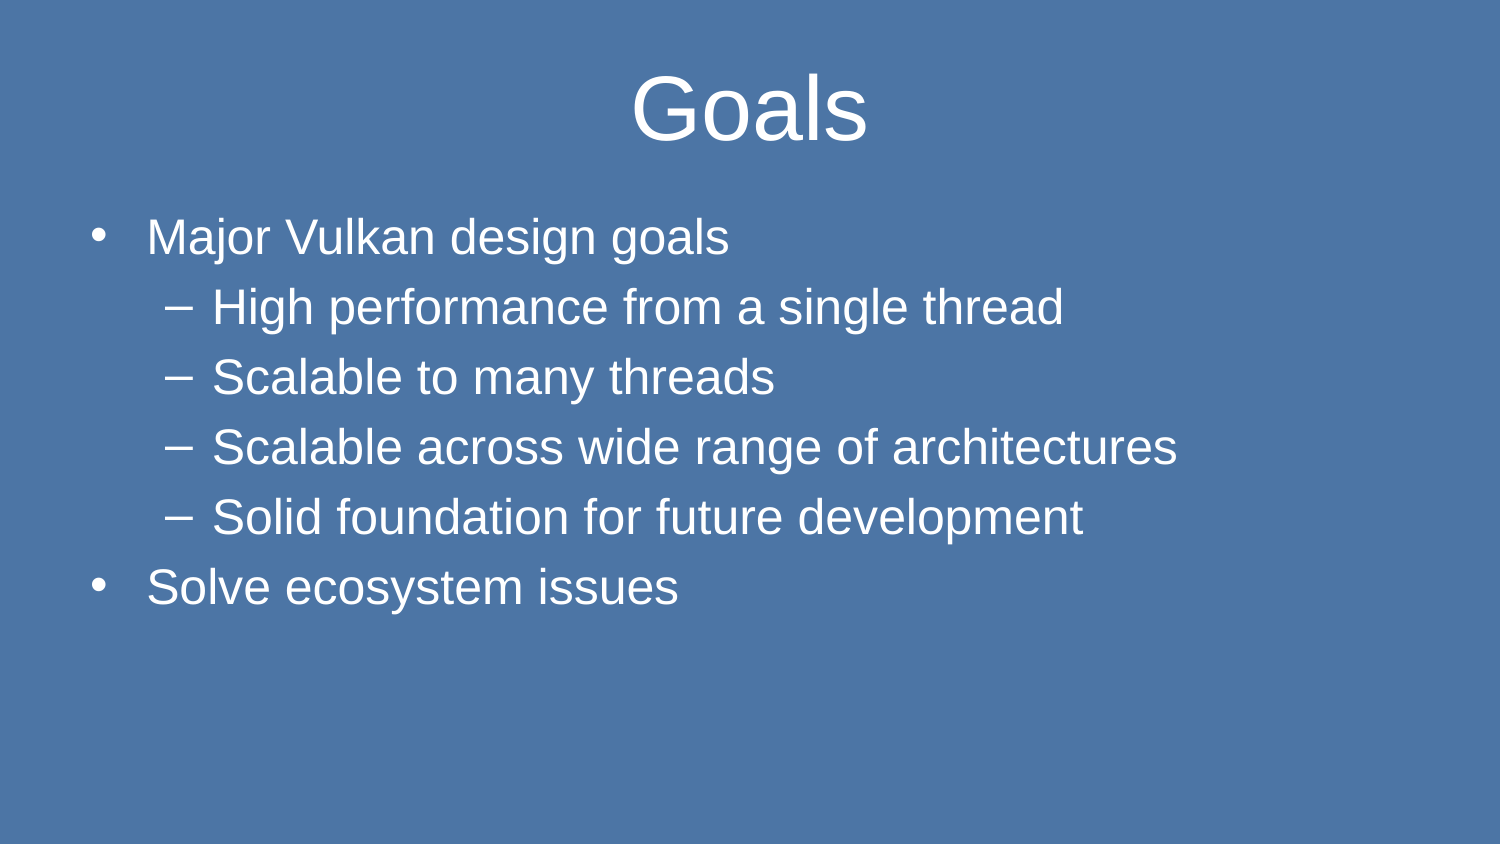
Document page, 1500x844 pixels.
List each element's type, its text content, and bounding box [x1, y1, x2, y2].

list Major Vulkan design goals High performance from a single thread Scalable to many threads Scalable across wide range of architectures Solid foundation for future development Solve ecosystem issues [75, 196, 1425, 754]
title Goals [75, 33, 1425, 175]
